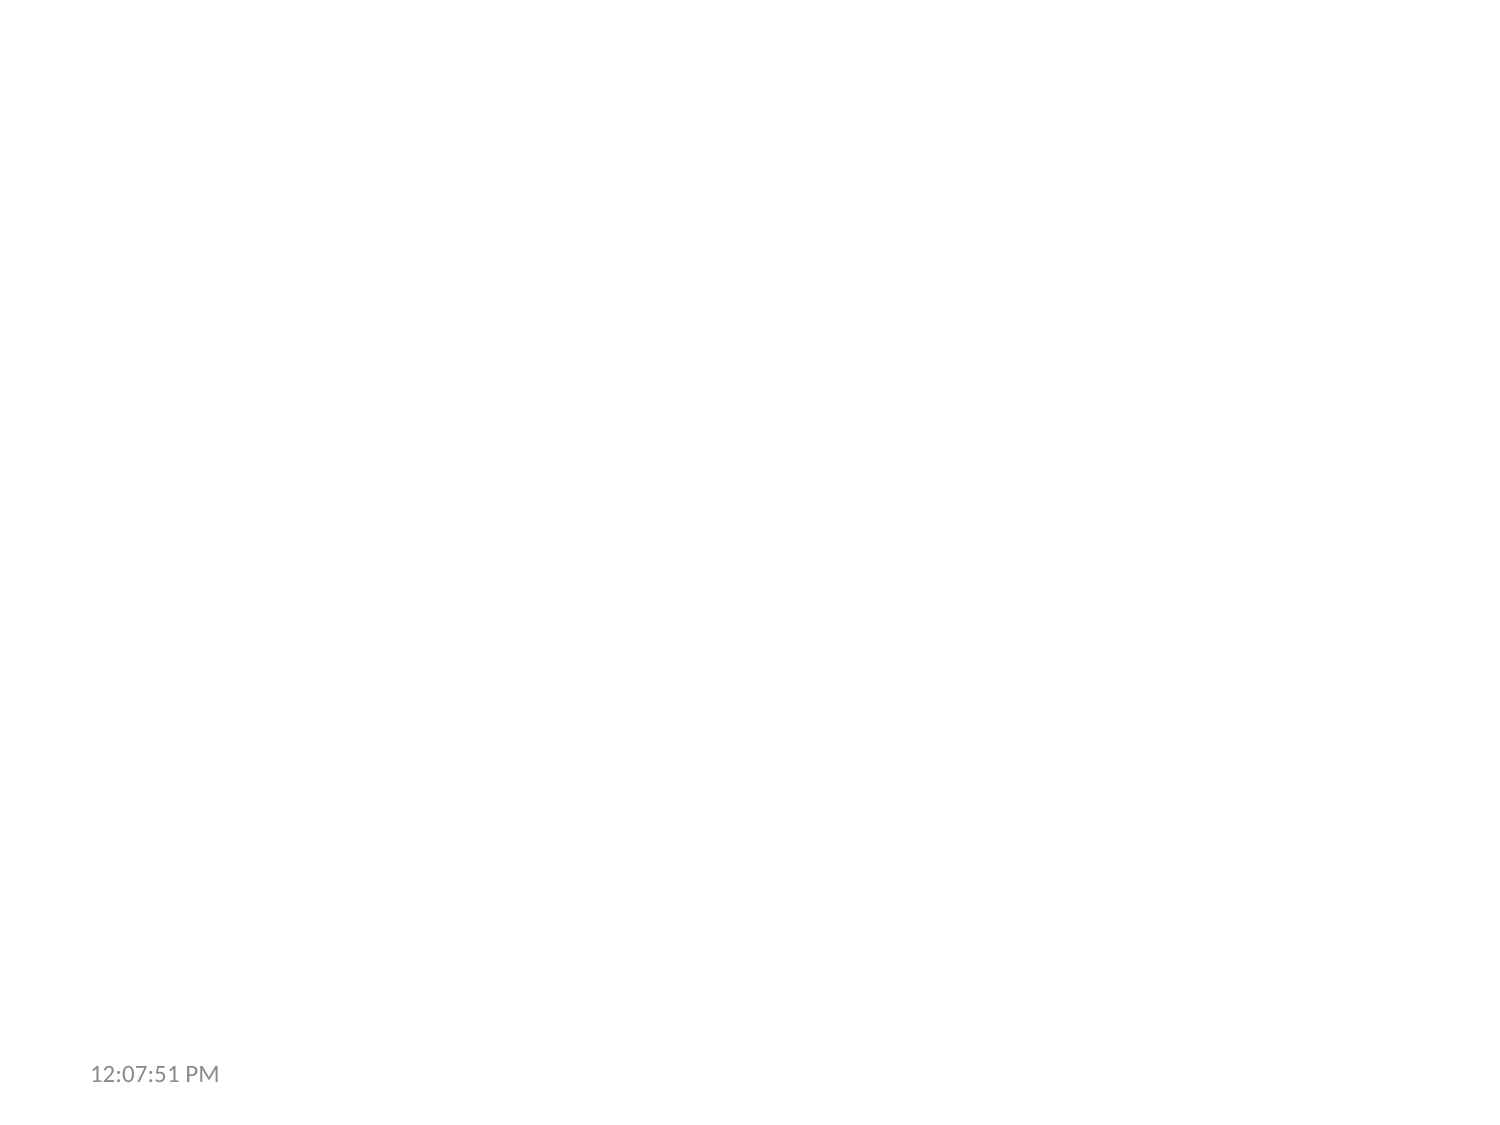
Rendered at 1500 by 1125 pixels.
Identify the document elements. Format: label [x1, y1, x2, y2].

slide_number [75, 1042, 425, 1103]
